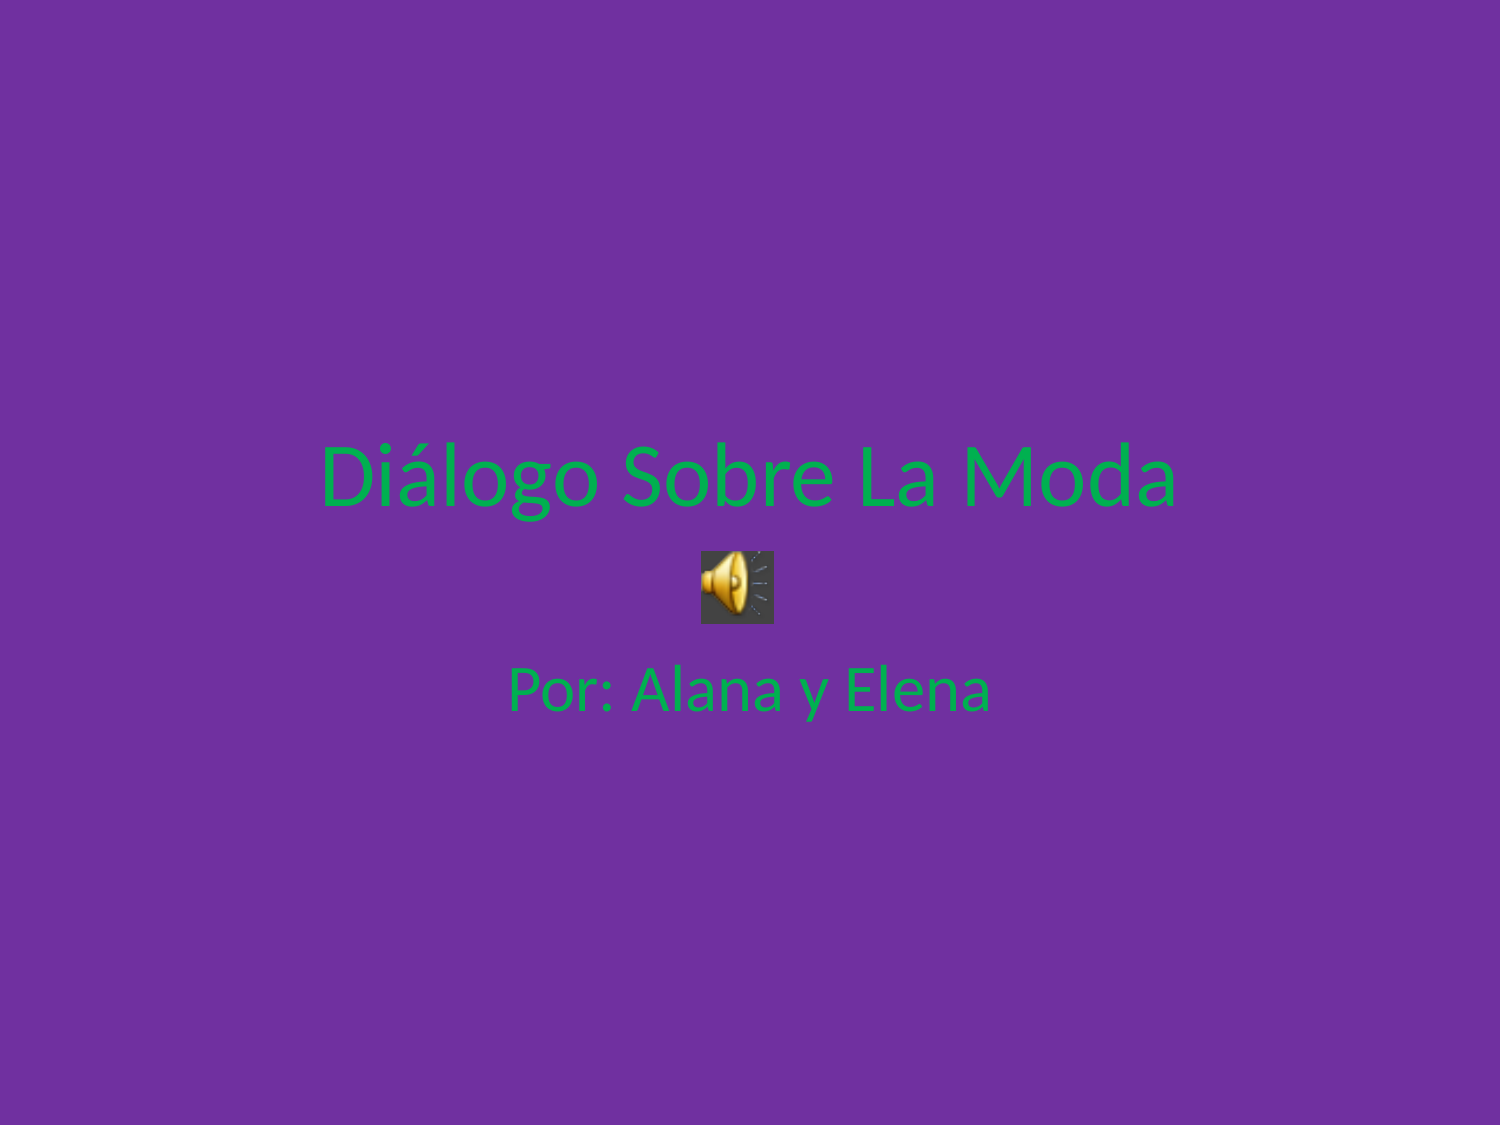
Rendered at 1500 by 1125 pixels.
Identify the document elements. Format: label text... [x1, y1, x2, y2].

subtitle Por: Alana y Elena [225, 637, 1275, 925]
picture [699, 549, 776, 626]
title Diálogo Sobre La Moda [112, 349, 1388, 591]
